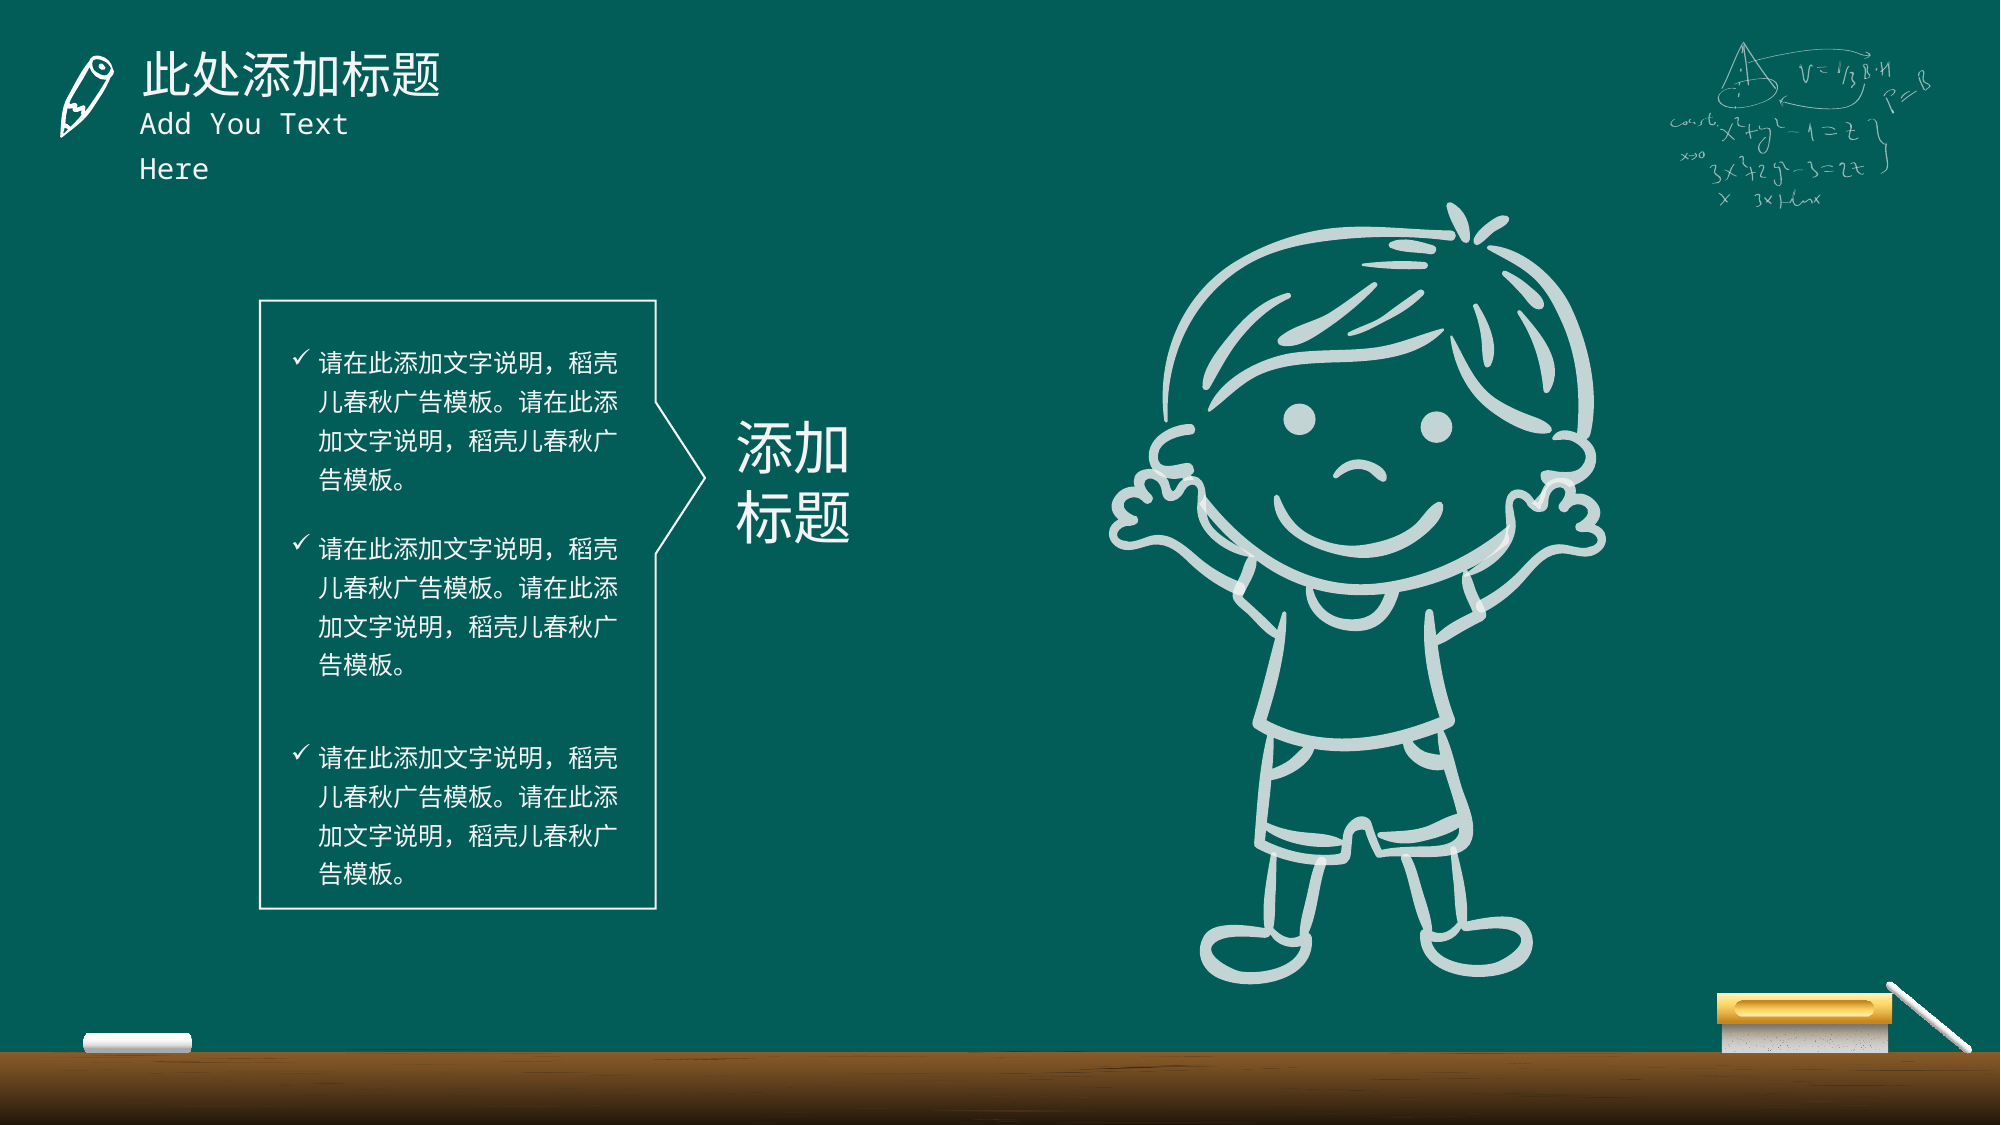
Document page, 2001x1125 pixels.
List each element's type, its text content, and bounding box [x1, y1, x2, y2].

text_box 请在此添加文字说明，稻壳儿春秋广告模板。请在此添加文字说明，稻壳儿春秋广告模板。 [276, 331, 640, 502]
text_box 此处添加标题 [126, 35, 457, 111]
text_box Add You Text Here [124, 87, 430, 194]
text_box 请在此添加文字说明，稻壳儿春秋广告模板。请在此添加文字说明，稻壳儿春秋广告模板。 [276, 516, 640, 688]
text_box [258, 299, 707, 910]
text_box 添加 标题 [708, 403, 878, 559]
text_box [1108, 201, 1608, 994]
picture [0, 938, 2000, 1125]
text_box 请在此添加文字说明，稻壳儿春秋广告模板。请在此添加文字说明，稻壳儿春秋广告模板。 [276, 725, 640, 897]
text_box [1667, 41, 1934, 209]
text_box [45, 61, 122, 127]
